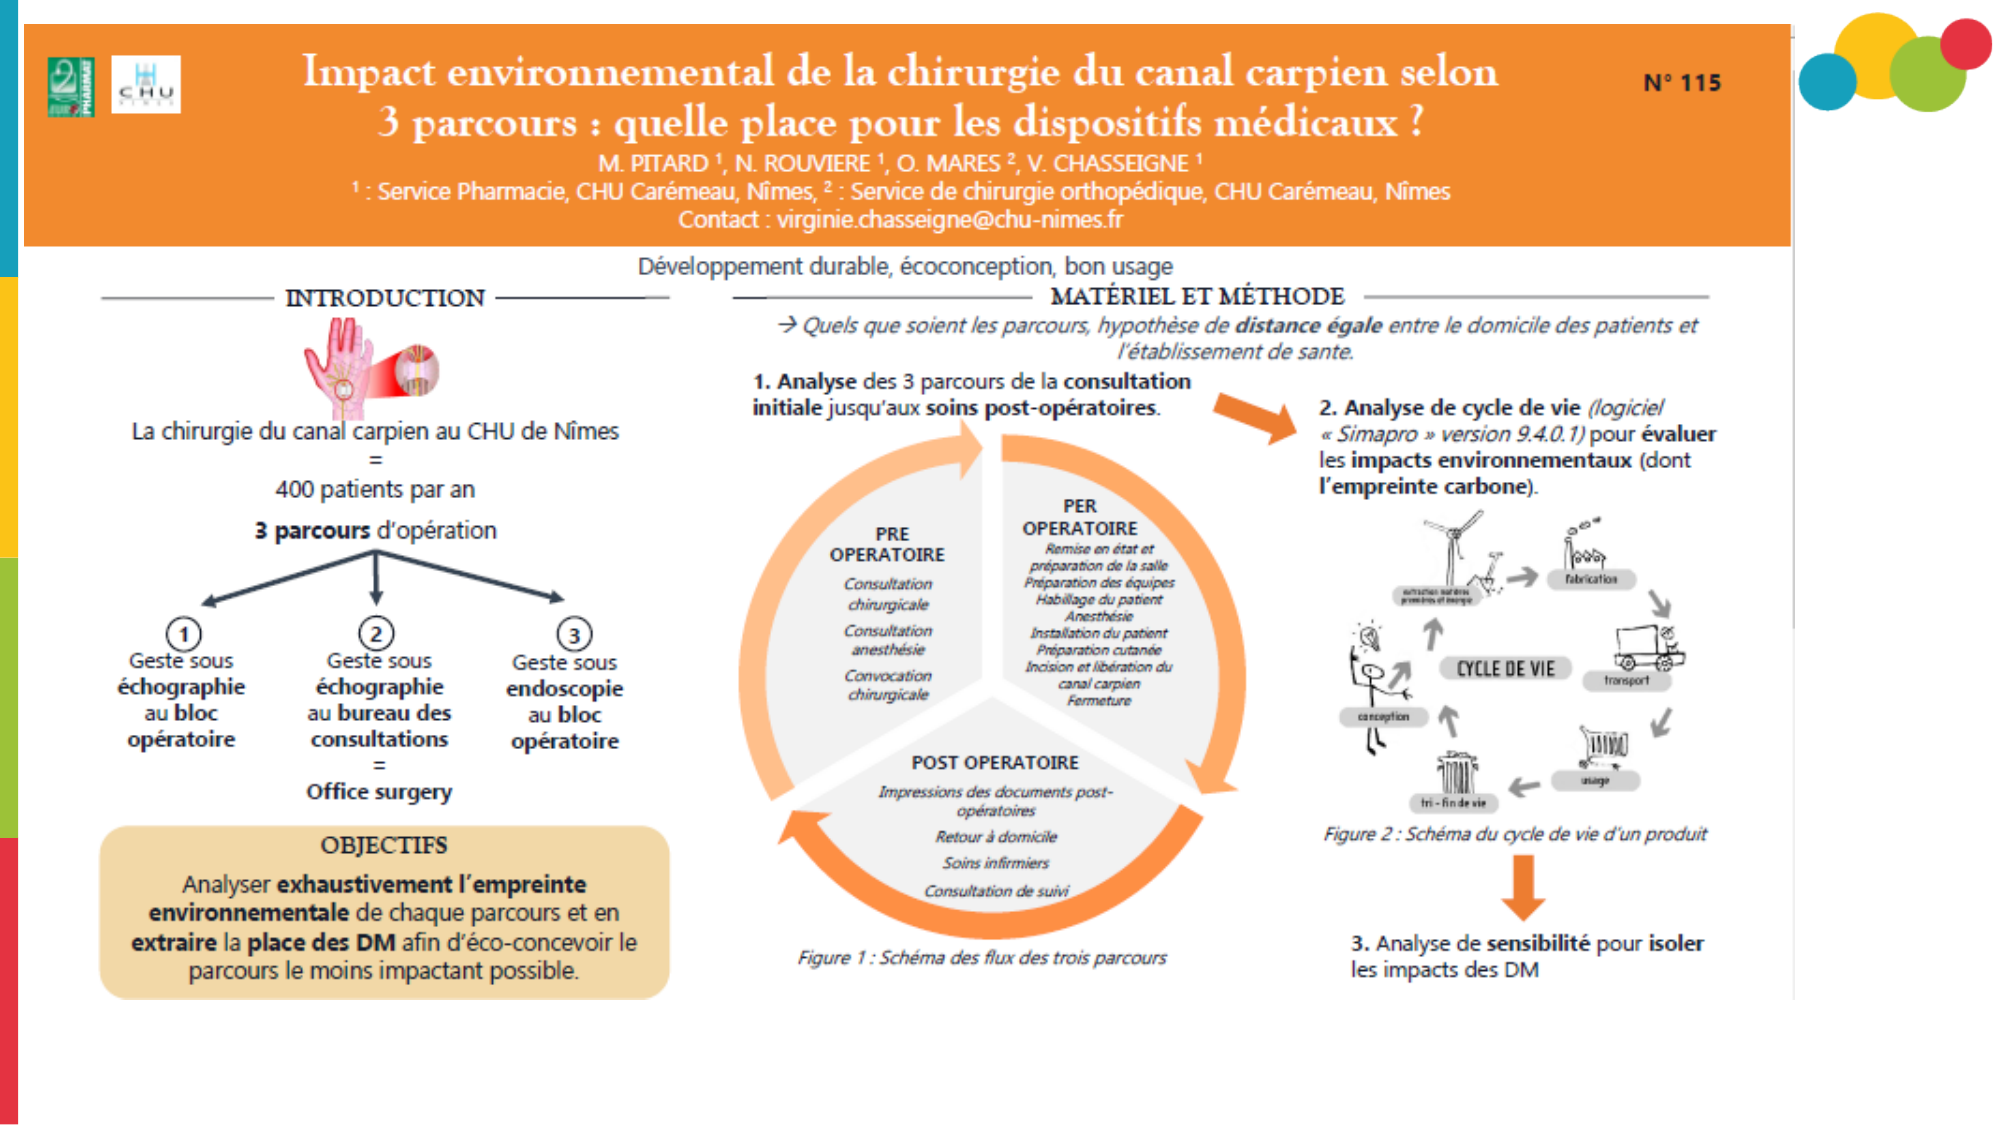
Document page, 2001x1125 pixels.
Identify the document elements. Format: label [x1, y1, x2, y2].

picture [23, 12, 1993, 1001]
